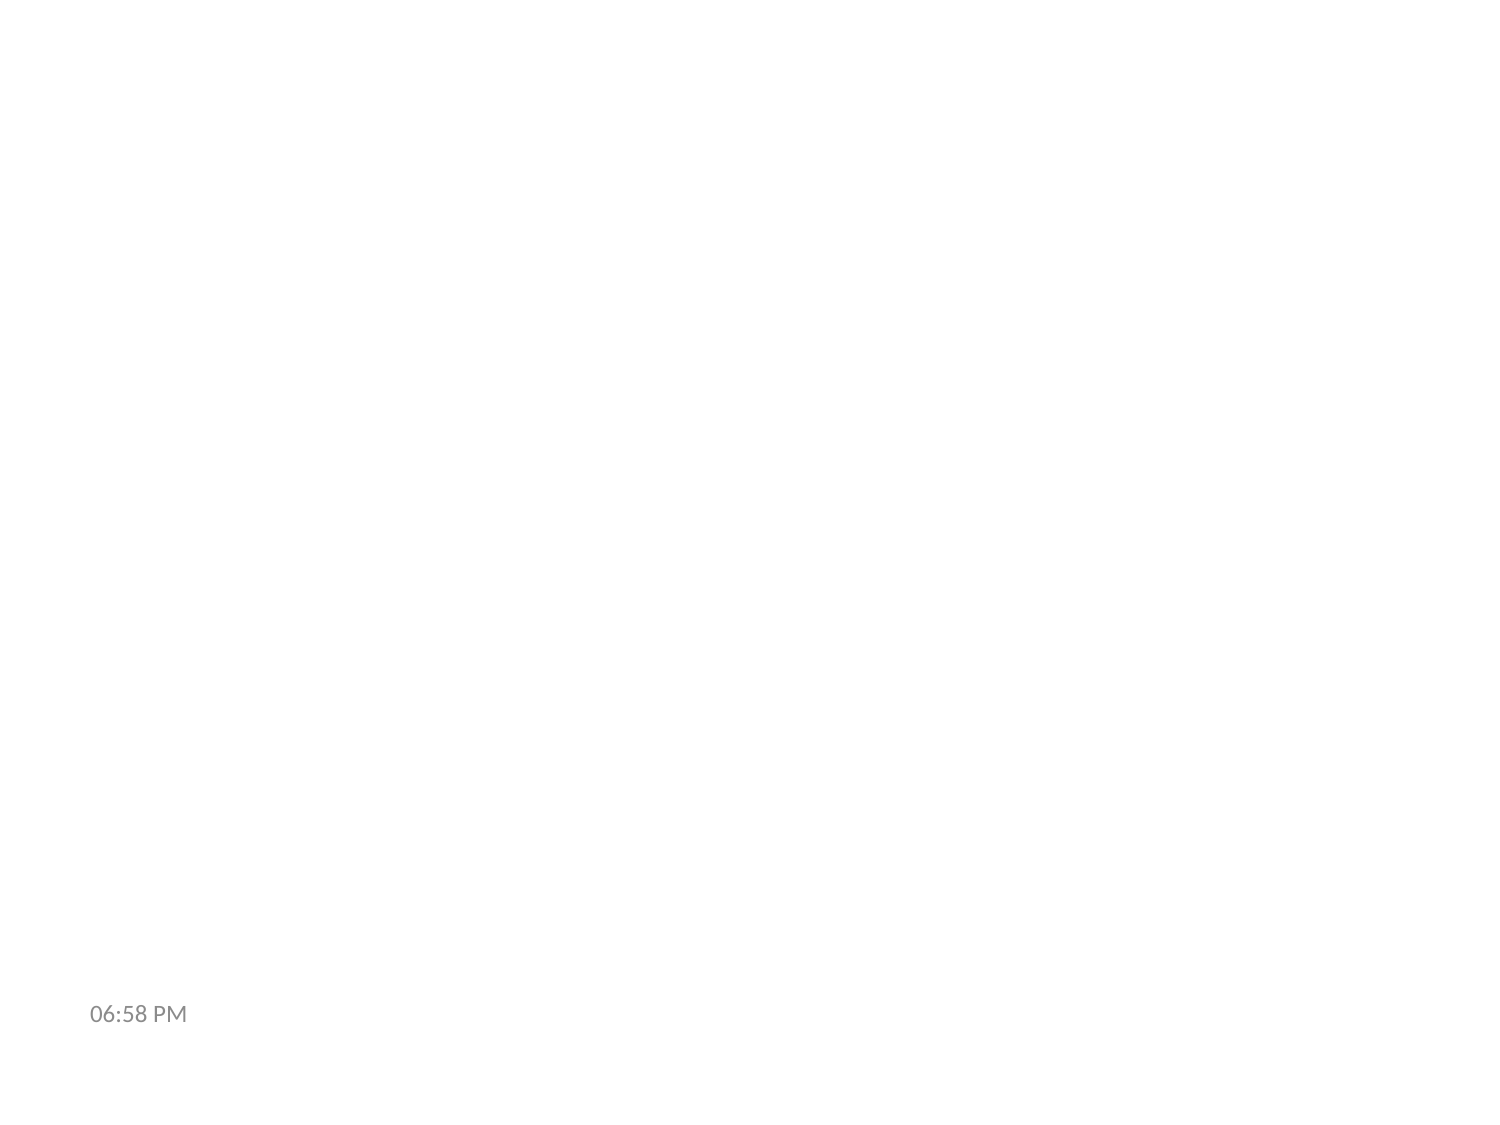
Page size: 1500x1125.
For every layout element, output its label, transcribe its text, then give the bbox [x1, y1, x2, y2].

text_box 3:35 PM [75, 982, 425, 1043]
